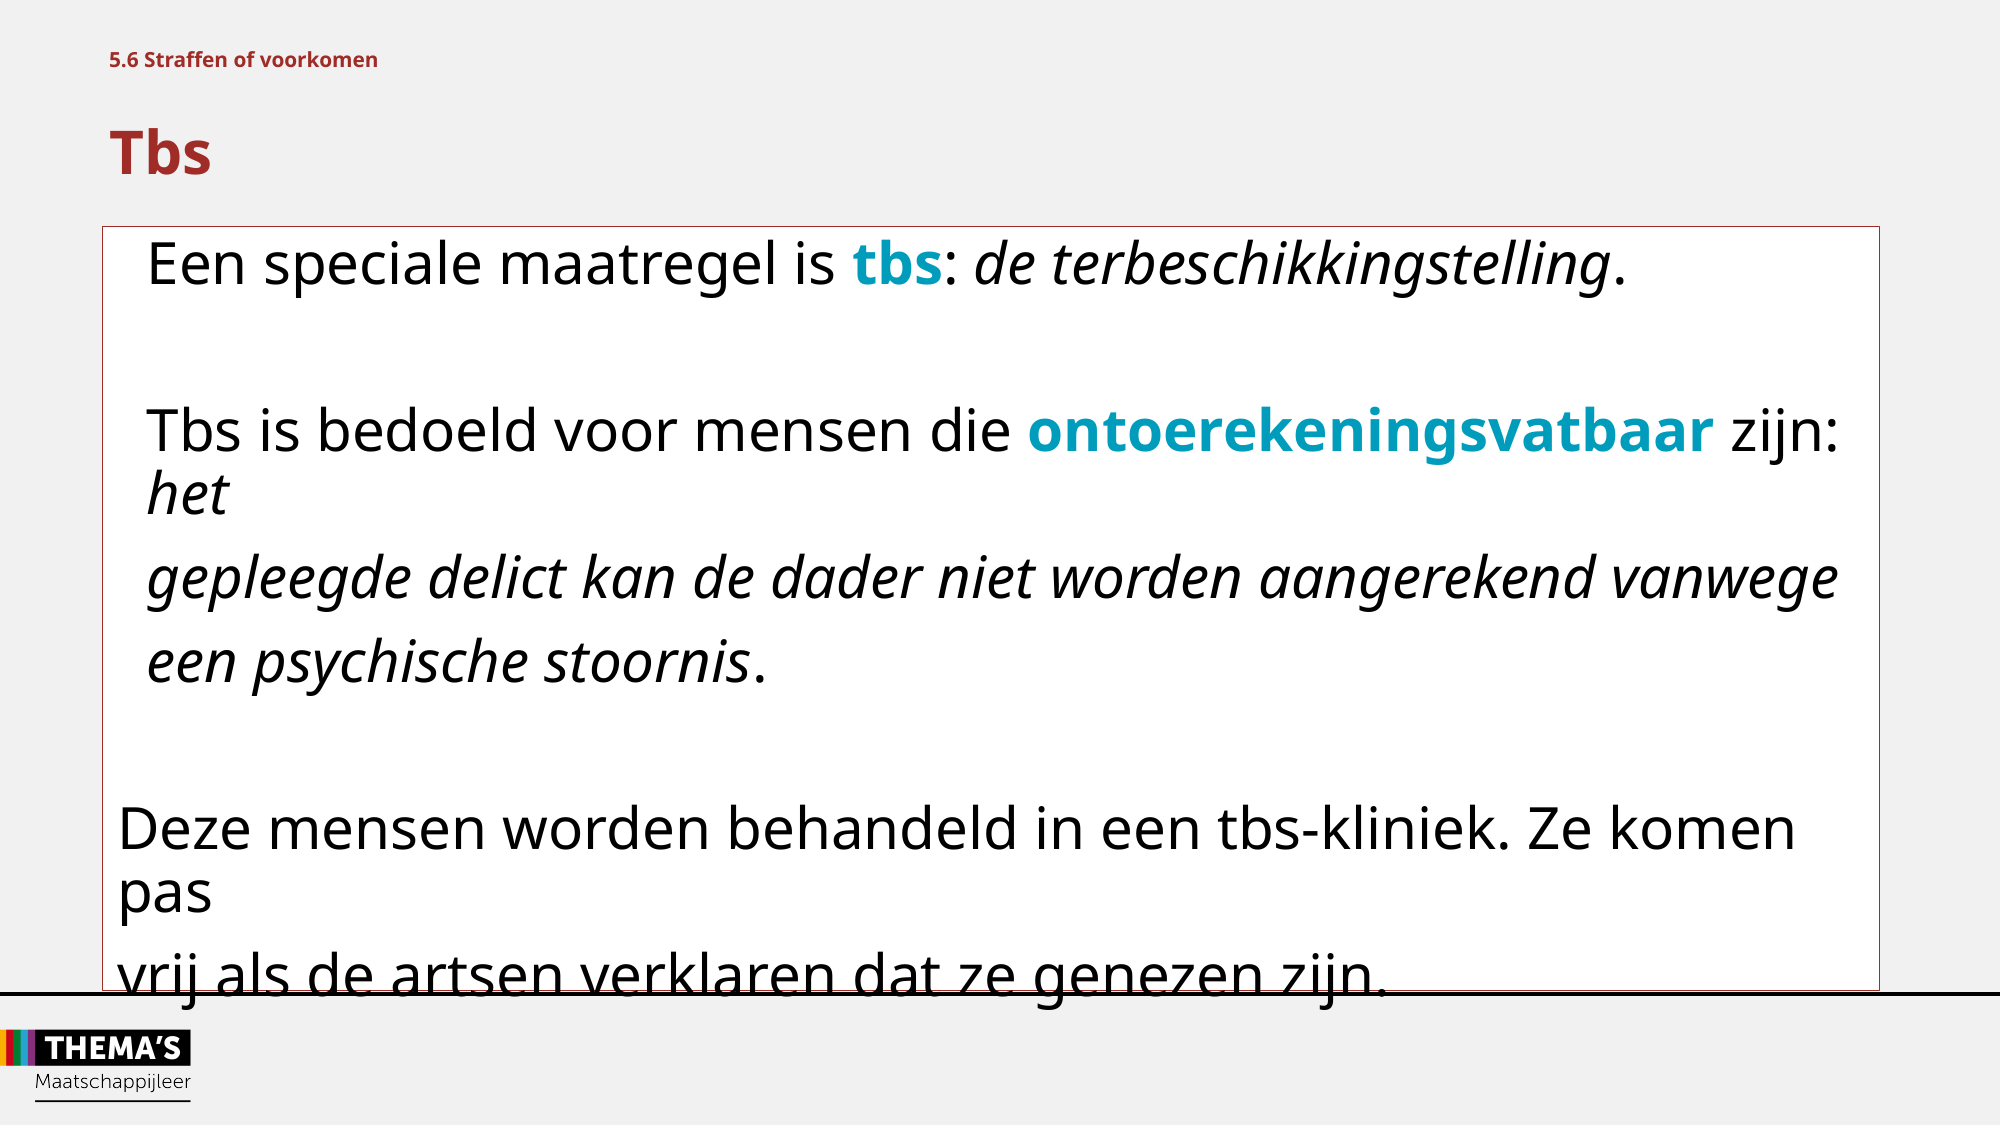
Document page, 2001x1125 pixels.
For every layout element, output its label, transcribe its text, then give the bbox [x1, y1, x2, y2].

list Een speciale maatregel is tbs: de terbeschikkingstelling. Tbs is bedoeld voor mensen die ontoerekeningsvatbaar zijn: het gepleegde delict kan de dader niet worden aangerekend vanwege een psychische stoornis. Deze mensen worden behandeld in een tbs-kliniek. Ze komen pas vrij als de artsen verklaren dat ze genezen zijn. [102, 226, 1880, 991]
list 5.6 Straffen of voorkomen [94, 33, 941, 88]
picture [0, 993, 203, 1125]
list Tbs [94, 114, 1879, 205]
